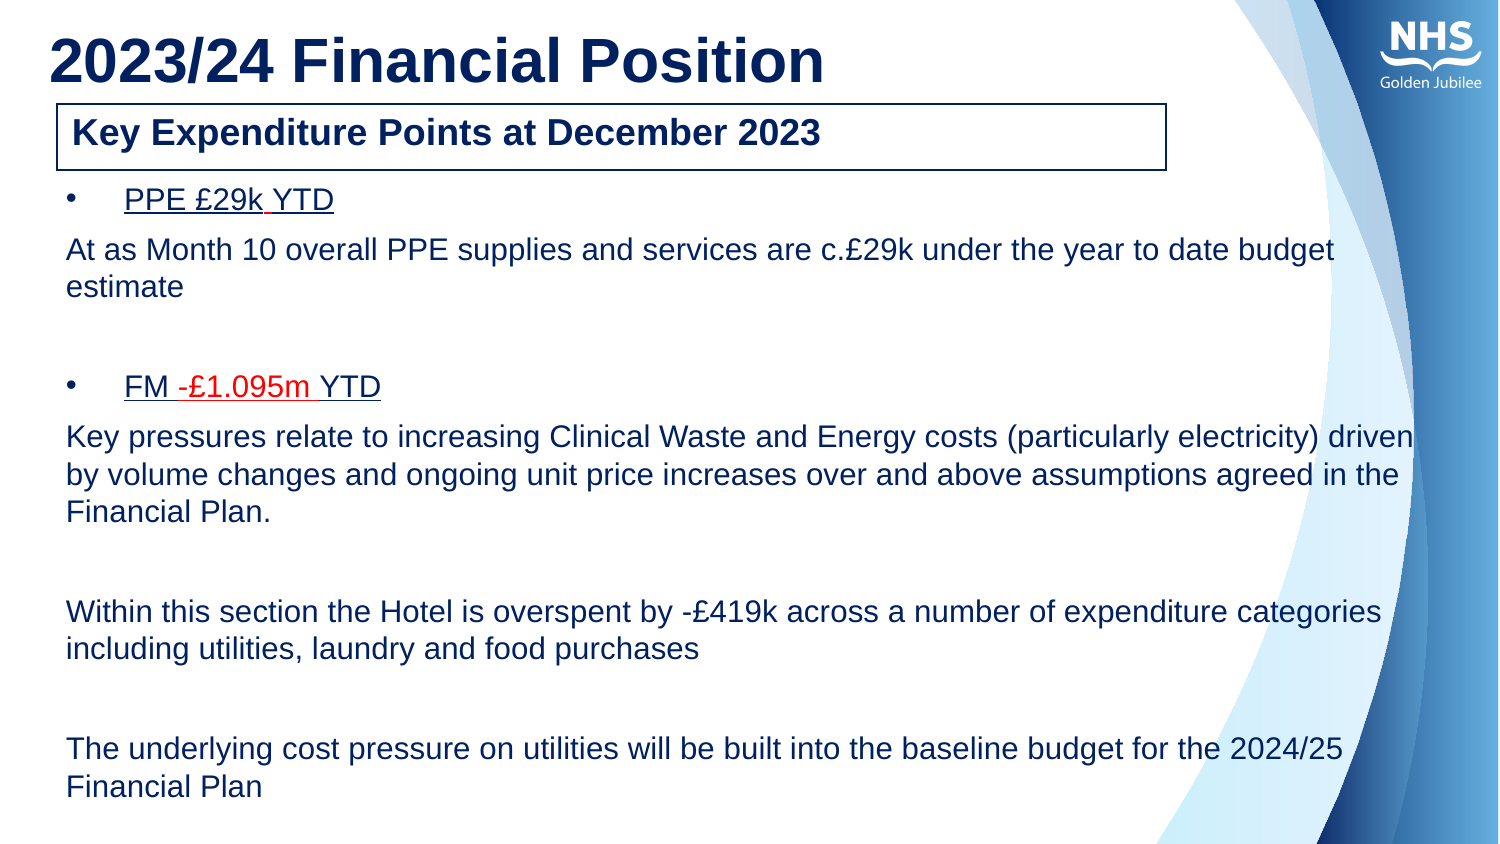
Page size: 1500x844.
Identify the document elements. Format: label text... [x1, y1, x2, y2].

table_header Key Expenditure Points at December 2023 [58, 105, 1165, 169]
picture [1380, 21, 1482, 92]
text_box PPE £29k YTD At as Month 10 overall PPE supplies and services are c.£29k under the year to date budget estimate FM -£1.095m YTD Key pressures relate to increasing Clinical Waste and Energy costs (particularly electricity) driven by volume changes and ongoing unit price increases over and above assumptions agreed in the Financial Plan. Within this section the Hotel is overspent by -£419k across a number of expenditure categories including utilities, laundry and food purchases The underlying cost pressure on utilities will be built into the baseline budget for the 2024/25 Financial Plan [49, 179, 1427, 844]
title 2023/24 Financial Position [49, 23, 1064, 95]
